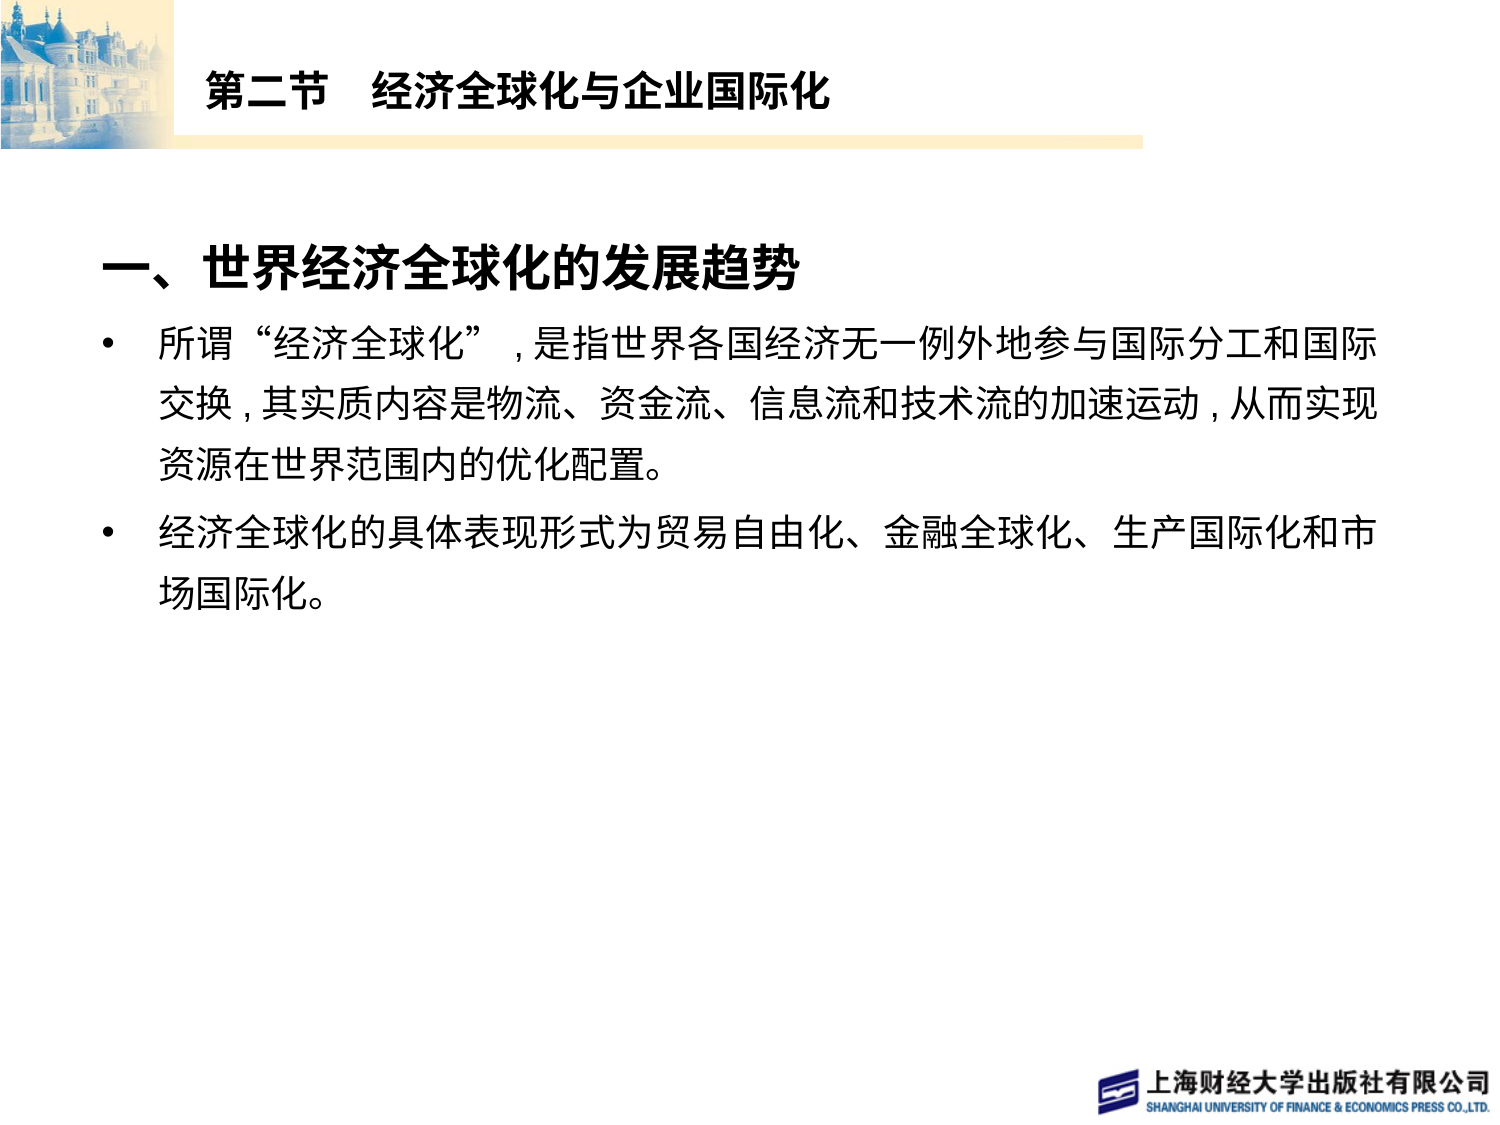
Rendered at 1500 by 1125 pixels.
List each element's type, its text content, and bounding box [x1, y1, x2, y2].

list 一、世界经济全球化的发展趋势 所谓“经济全球化”,是指世界各国经济无一例外地参与国际分工和国际交换,其实质内容是物流、资金流、信息流和技术流的加速运动,从而实现资源在世界范围内的优化配置。 经济全球化的具体表现形式为贸易自由化、金融全球化、生产国际化和市场国际化。 [86, 207, 1395, 1071]
picture [1097, 1065, 1494, 1120]
picture [0, 0, 1143, 149]
title 第二节 经济全球化与企业国际化 [189, 36, 1262, 143]
